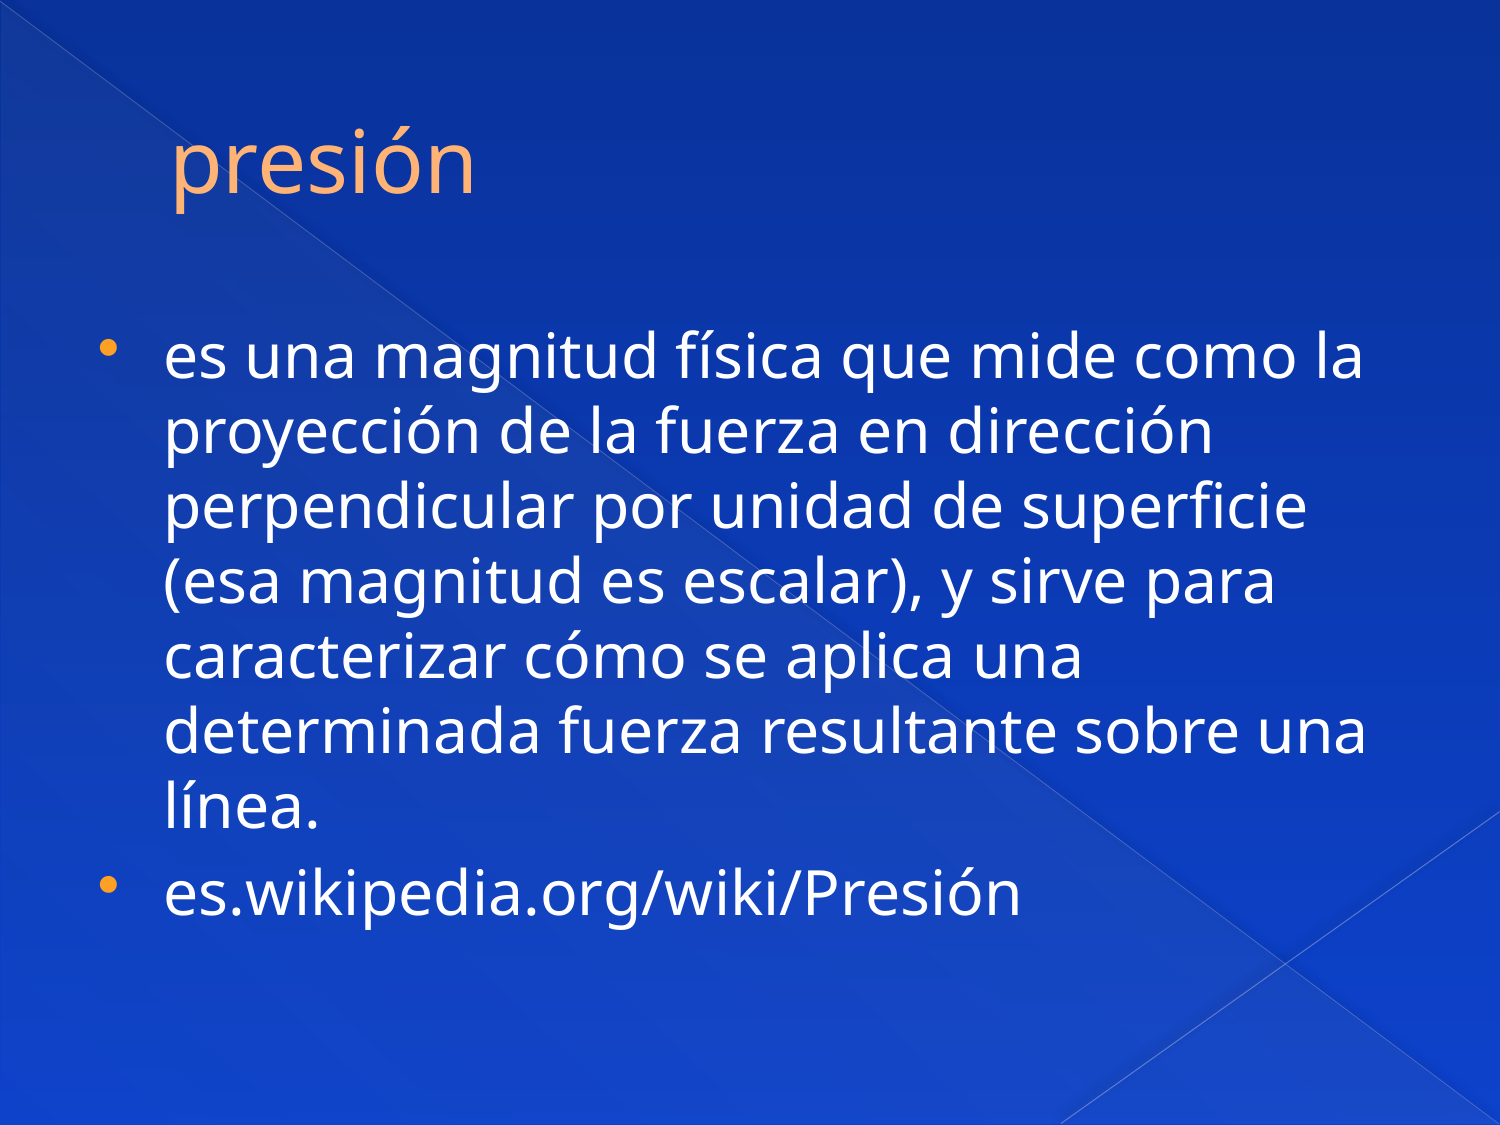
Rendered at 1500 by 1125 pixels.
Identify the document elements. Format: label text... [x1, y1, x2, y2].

title presión [75, 43, 1425, 274]
list es una magnitud física que mide como la proyección de la fuerza en dirección perpendicular por unidad de superficie (esa magnitud es escalar), y sirve para caracterizar cómo se aplica una determinada fuerza resultante sobre una línea. es.wikipedia.org/wiki/Presión [75, 308, 1425, 1059]
